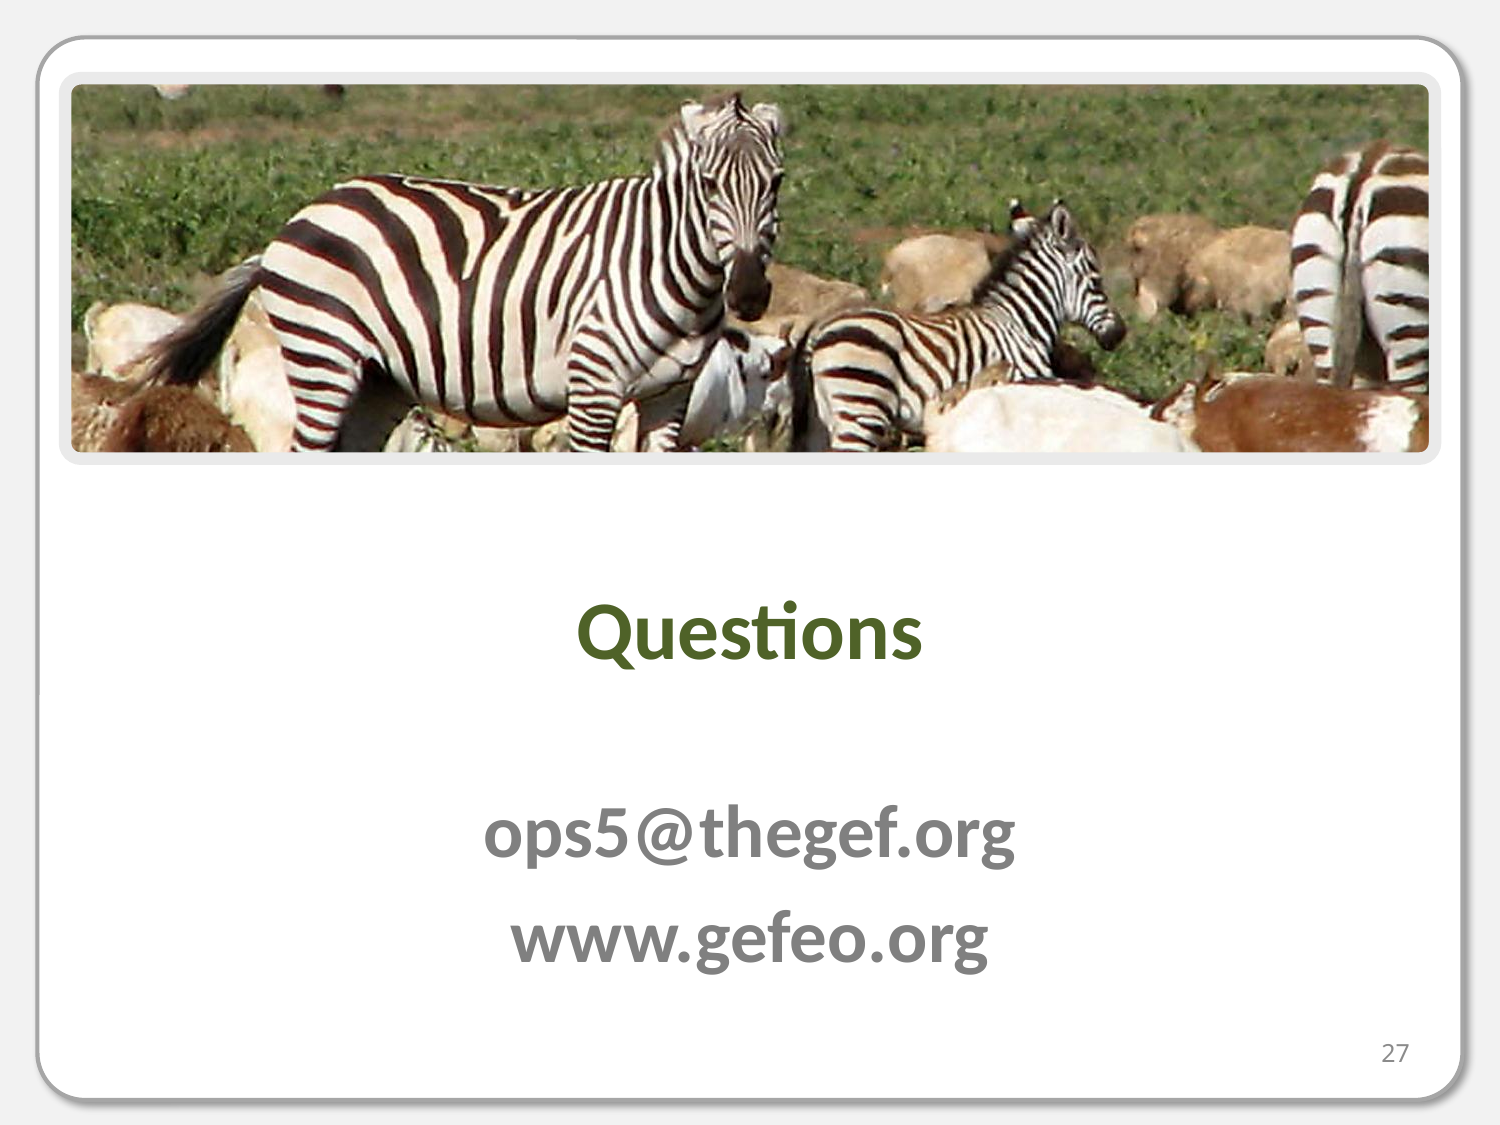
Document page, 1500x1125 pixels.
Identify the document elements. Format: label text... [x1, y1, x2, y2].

slide_number 27 [1074, 1025, 1425, 1085]
text_box Questions [65, 515, 1435, 738]
text_box ops5@thegef.org www.gefeo.org [65, 775, 1435, 1012]
picture [64, 77, 1436, 459]
